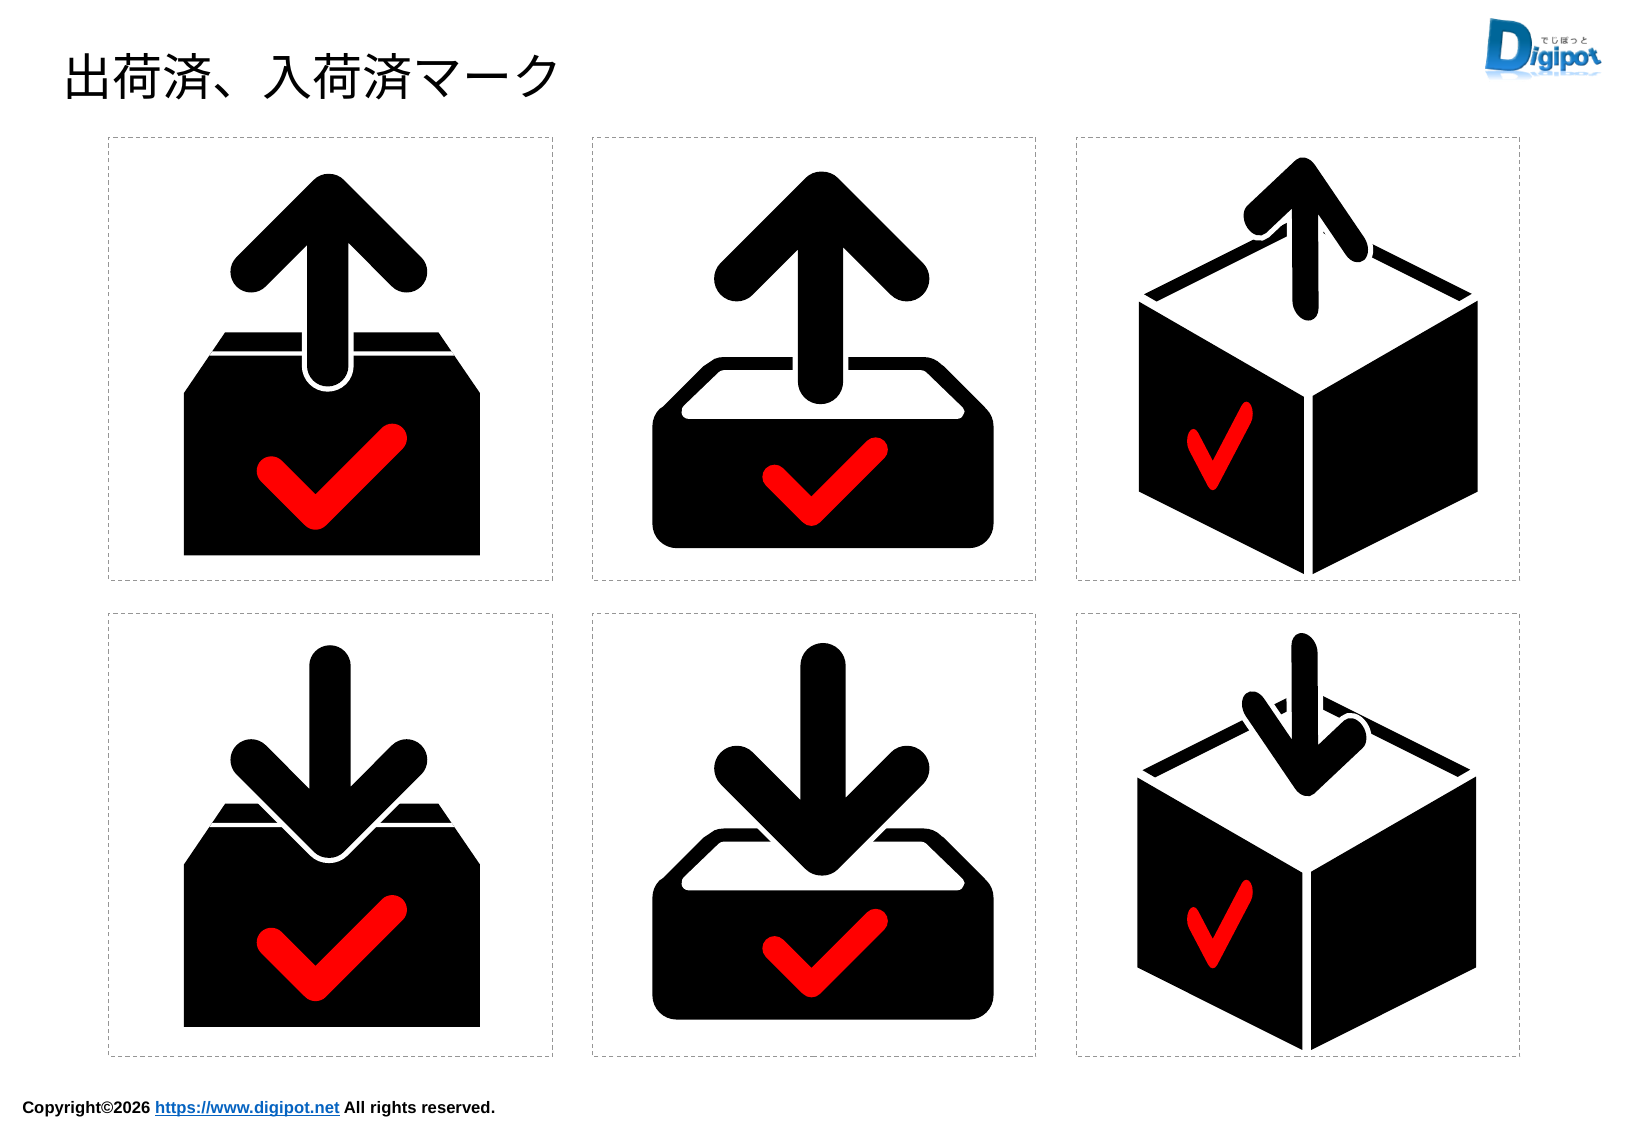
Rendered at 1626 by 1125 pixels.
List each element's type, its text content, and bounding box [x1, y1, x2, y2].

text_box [183, 173, 480, 556]
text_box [183, 645, 480, 1027]
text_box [1139, 157, 1478, 574]
text_box 出荷済、入荷済マーク [47, 38, 578, 113]
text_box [652, 171, 994, 549]
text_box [652, 642, 994, 1020]
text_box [1137, 633, 1477, 1050]
picture [1485, 18, 1602, 82]
